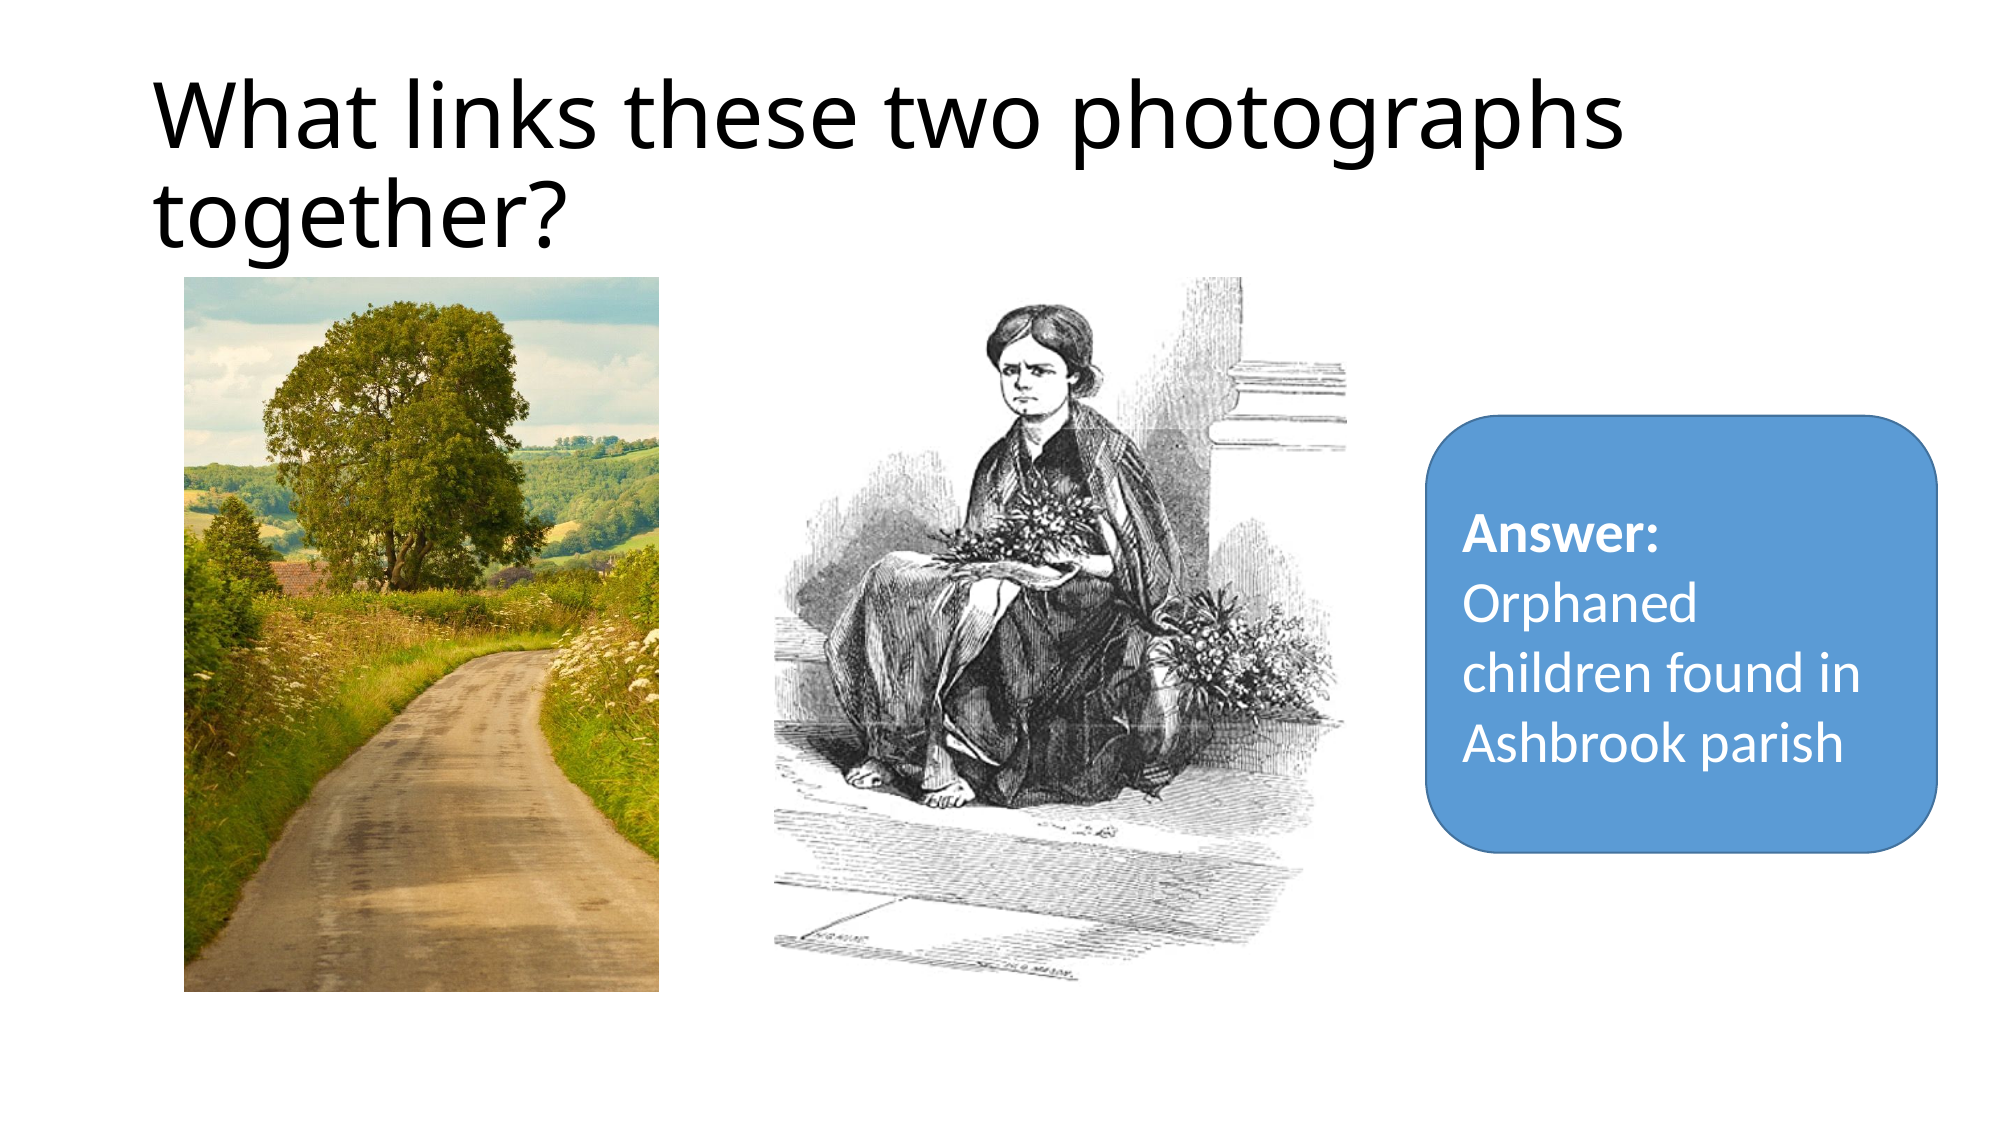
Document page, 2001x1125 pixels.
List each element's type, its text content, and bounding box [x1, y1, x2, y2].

picture [774, 277, 1347, 992]
title What links these two photographs together? [137, 59, 1863, 278]
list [184, 277, 659, 992]
text_box Answer: Orphaned children found in Ashbrook parish [1425, 414, 1938, 854]
